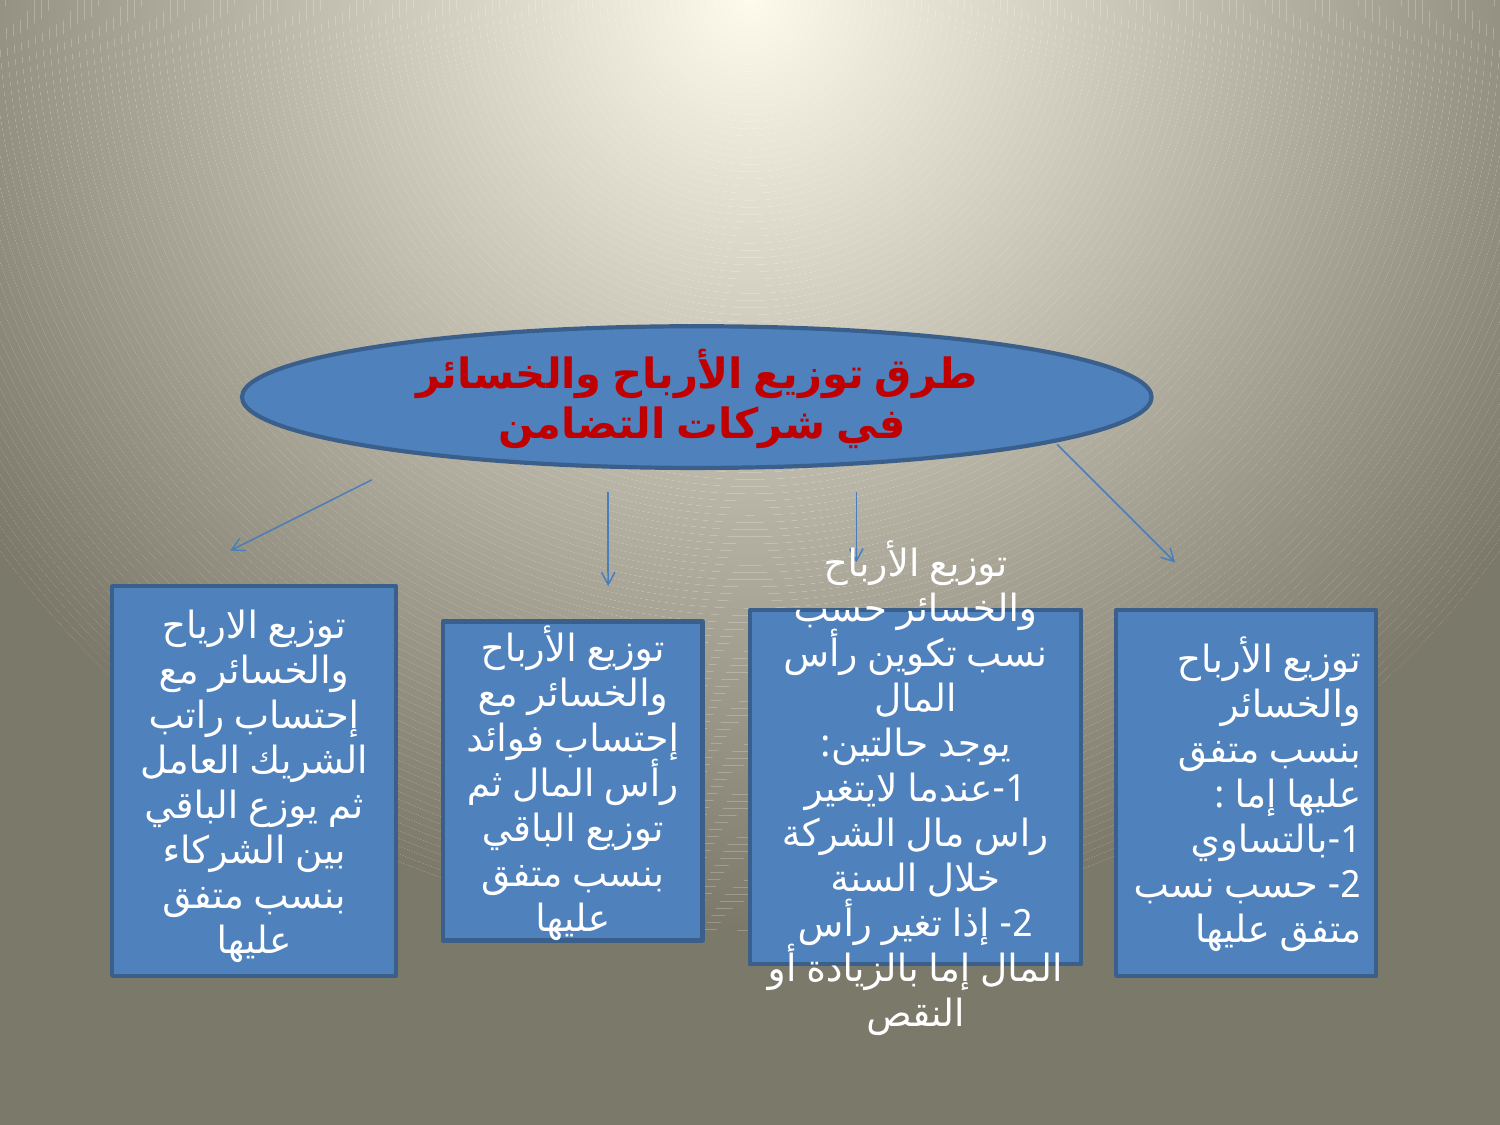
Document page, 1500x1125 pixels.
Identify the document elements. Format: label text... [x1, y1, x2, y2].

text_box توزيع الأرباح والخسائر مع إحتساب فوائد رأس المال ثم توزيع الباقي بنسب متفق عليها [441, 619, 705, 943]
text_box طرق توزيع الأرباح والخسائر في شركات التضامن [239, 324, 1154, 471]
text_box توزيع الأرباح والخسائر حسب نسب تكوين رأس المال يوجد حالتين: 1-عندما لايتغير راس مال الشركة خلال السنة 2- إذا تغير رأس المال إما بالزيادة أو النقص [748, 608, 1083, 966]
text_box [229, 479, 373, 551]
text_box توزيع الارياح والخسائر مع إحتساب راتب الشريك العامل ثم يوزع الباقي بين الشركاء بنسب متفق عليها [110, 584, 398, 978]
text_box توزيع الأرباح والخسائر بنسب متفق عليها إما : 1-بالتساوي 2- حسب نسب متفق عليها [1114, 608, 1378, 978]
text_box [1056, 444, 1176, 563]
